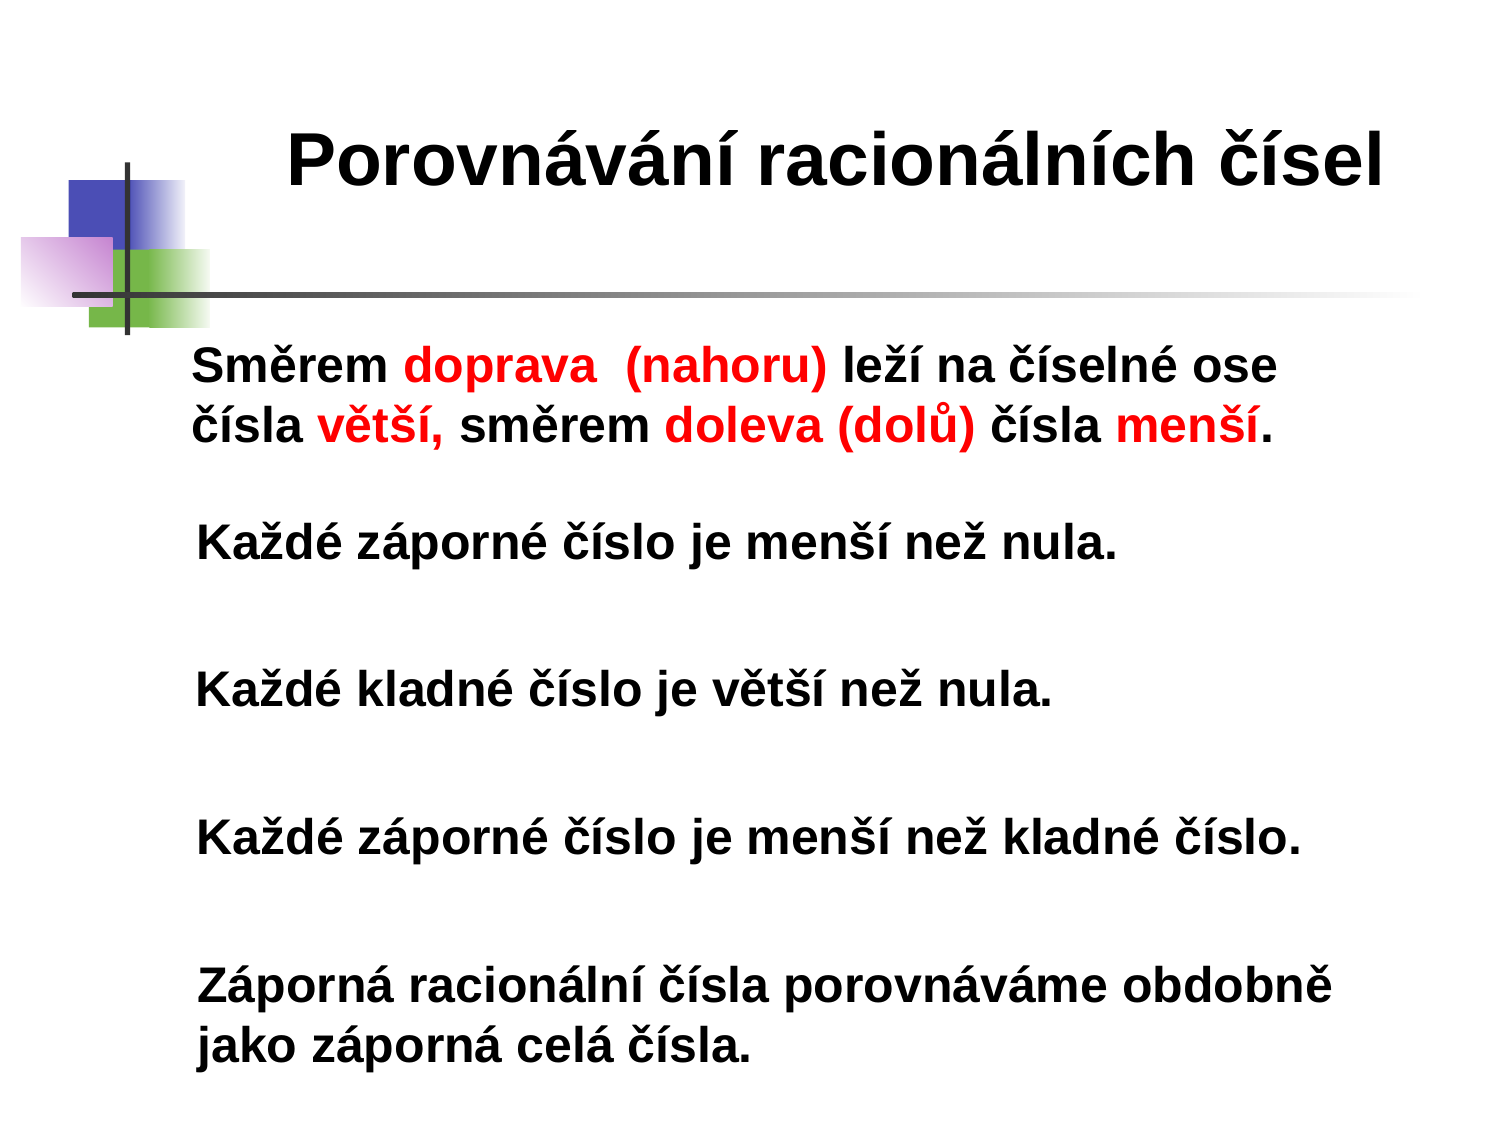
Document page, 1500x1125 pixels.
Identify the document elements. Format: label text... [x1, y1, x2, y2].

text_box Směrem doprava (nahoru) leží na číselné ose čísla větší, směrem doleva (dolů) čísla menší. [177, 324, 1299, 460]
text_box Záporná racionální čísla porovnáváme obdobně jako záporná celá čísla. [182, 944, 1363, 1080]
text_box Porovnávání racionálních čísel [271, 103, 1401, 208]
text_box Každé kladné číslo je větší než nula. [180, 649, 1070, 725]
text_box Každé záporné číslo je menší než kladné číslo. [182, 797, 1319, 872]
text_box Každé záporné číslo je menší než nula. [181, 501, 1134, 577]
